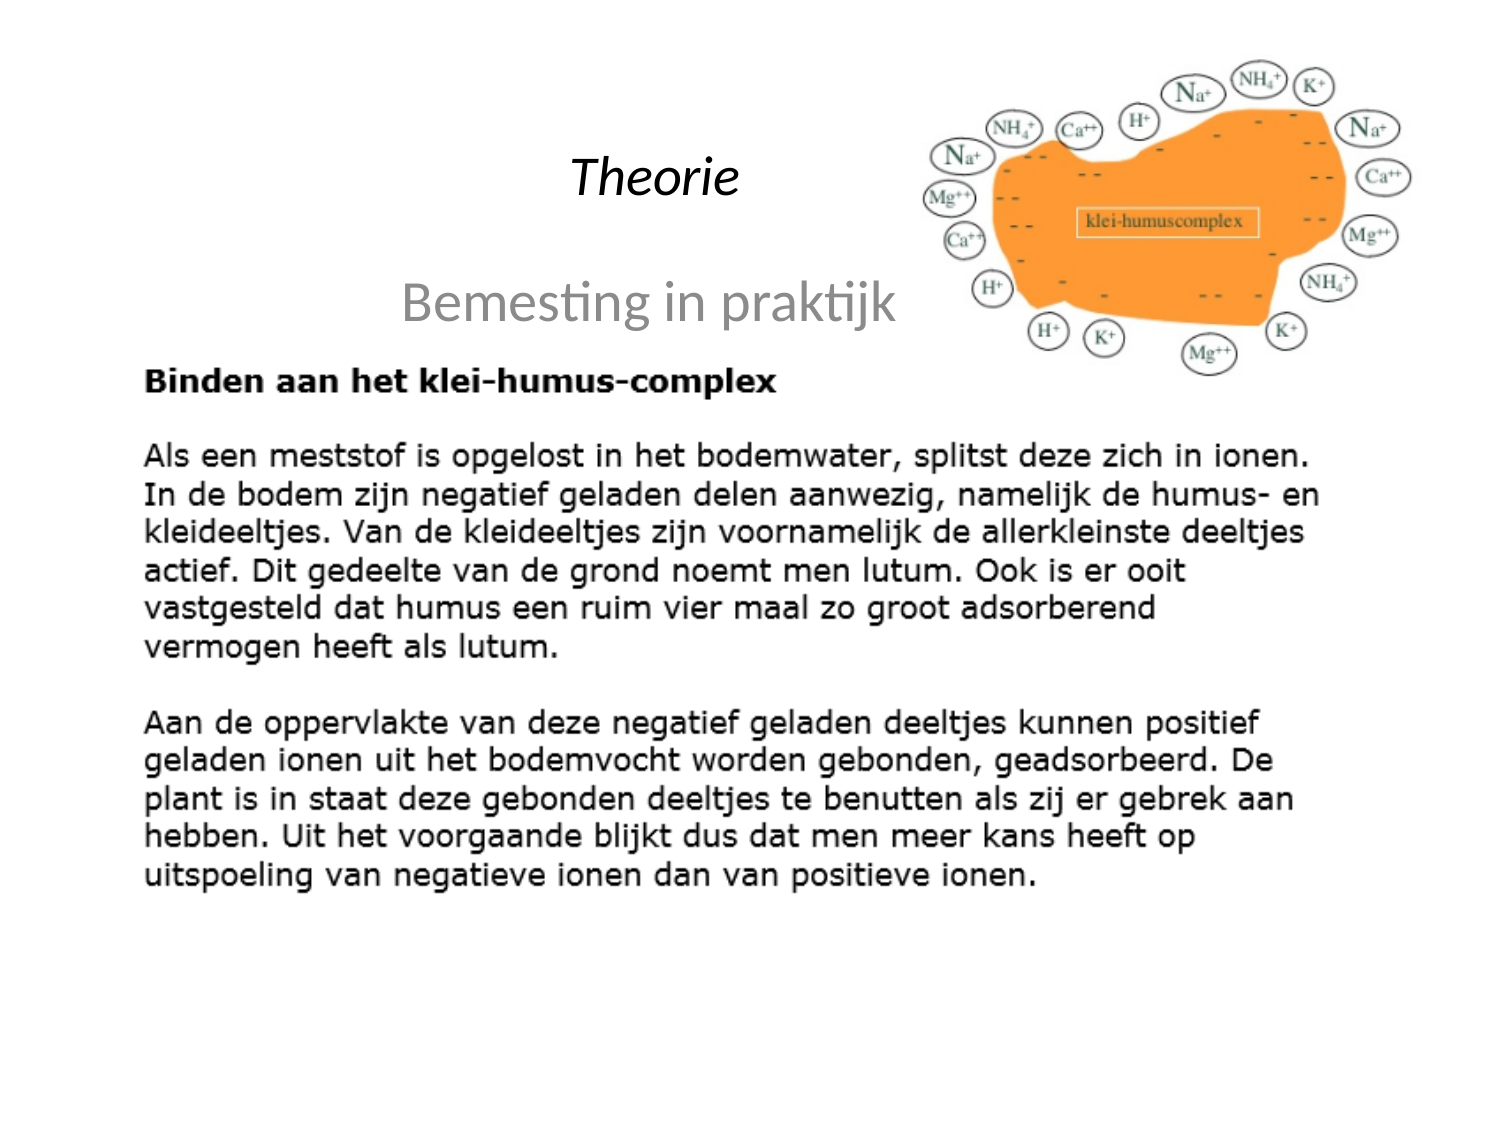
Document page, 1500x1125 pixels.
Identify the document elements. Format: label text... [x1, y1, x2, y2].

subtitle Bemesting in praktijk [64, 255, 898, 882]
picture [135, 11, 1453, 934]
title Theorie [112, 101, 898, 244]
